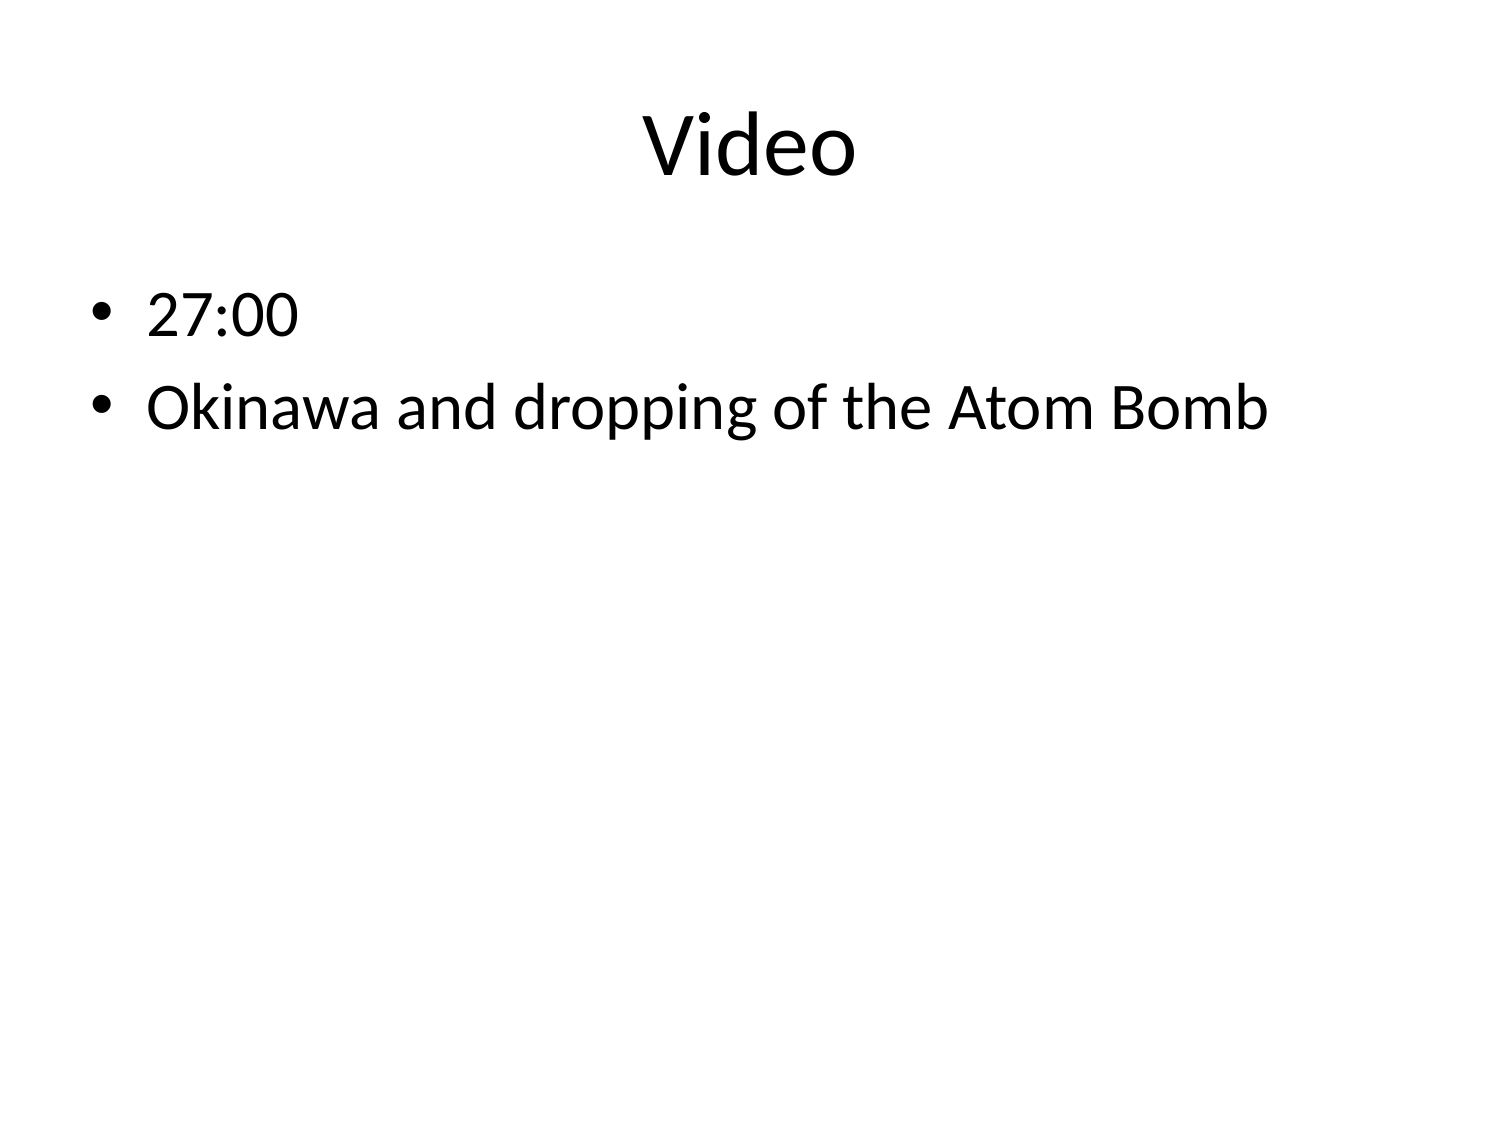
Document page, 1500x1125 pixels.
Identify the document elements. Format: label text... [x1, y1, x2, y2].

list 27:00 Okinawa and dropping of the Atom Bomb [75, 262, 1425, 1005]
title Video [75, 45, 1425, 233]
